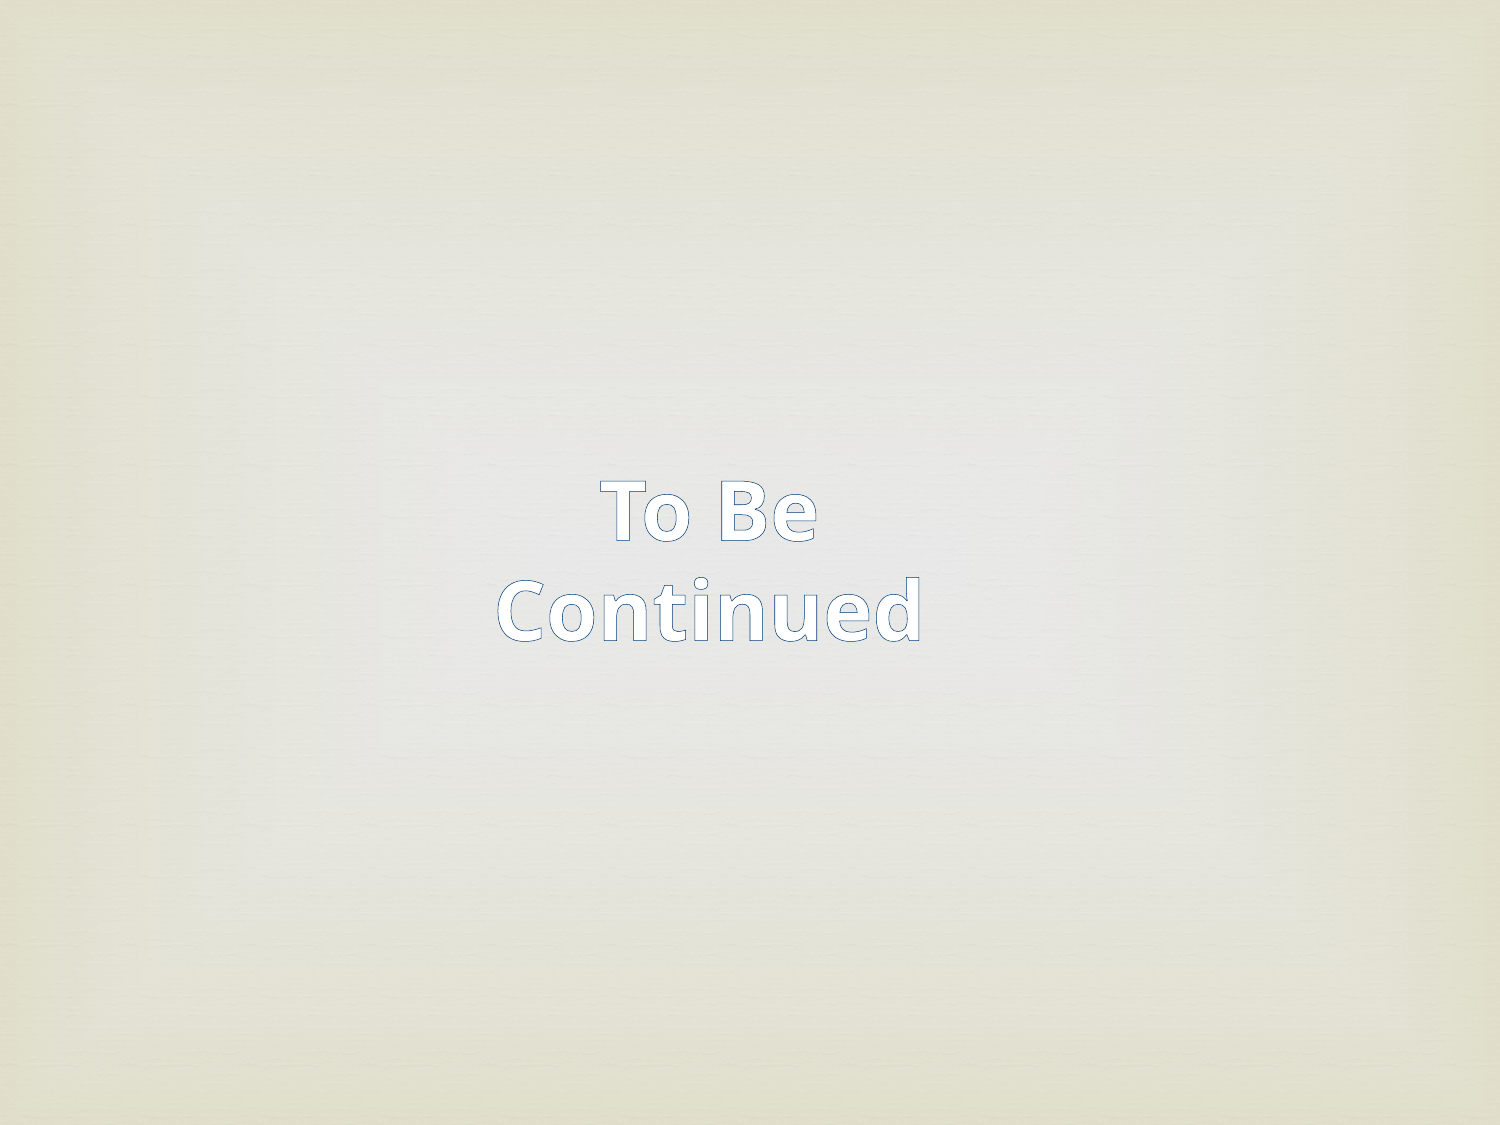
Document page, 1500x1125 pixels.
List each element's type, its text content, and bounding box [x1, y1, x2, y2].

text_box To Be Continued [437, 449, 982, 665]
